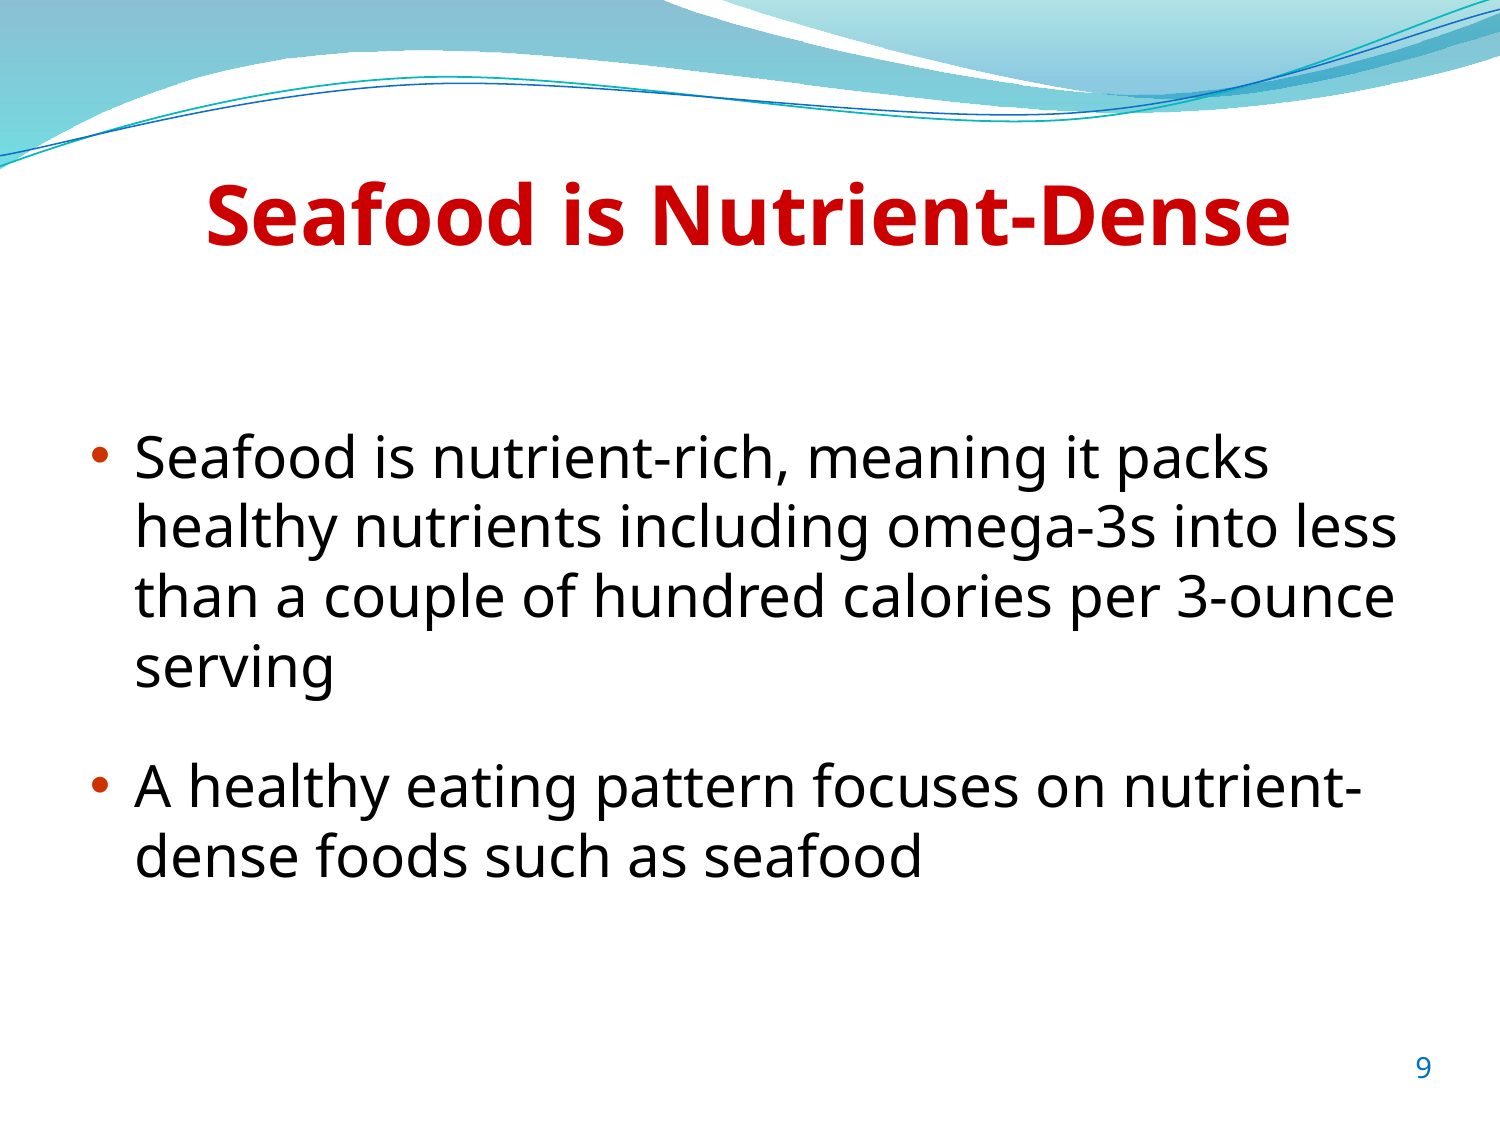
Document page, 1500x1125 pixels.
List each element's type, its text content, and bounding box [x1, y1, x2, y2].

text_box 9 [1349, 1012, 1498, 1125]
list Seafood is nutrient-rich, meaning it packs healthy nutrients including omega-3s into less than a couple of hundred calories per 3-ounce serving A healthy eating pattern focuses on nutrient-dense foods such as seafood [75, 412, 1425, 1038]
title Seafood is Nutrient-Dense [0, 0, 1500, 263]
